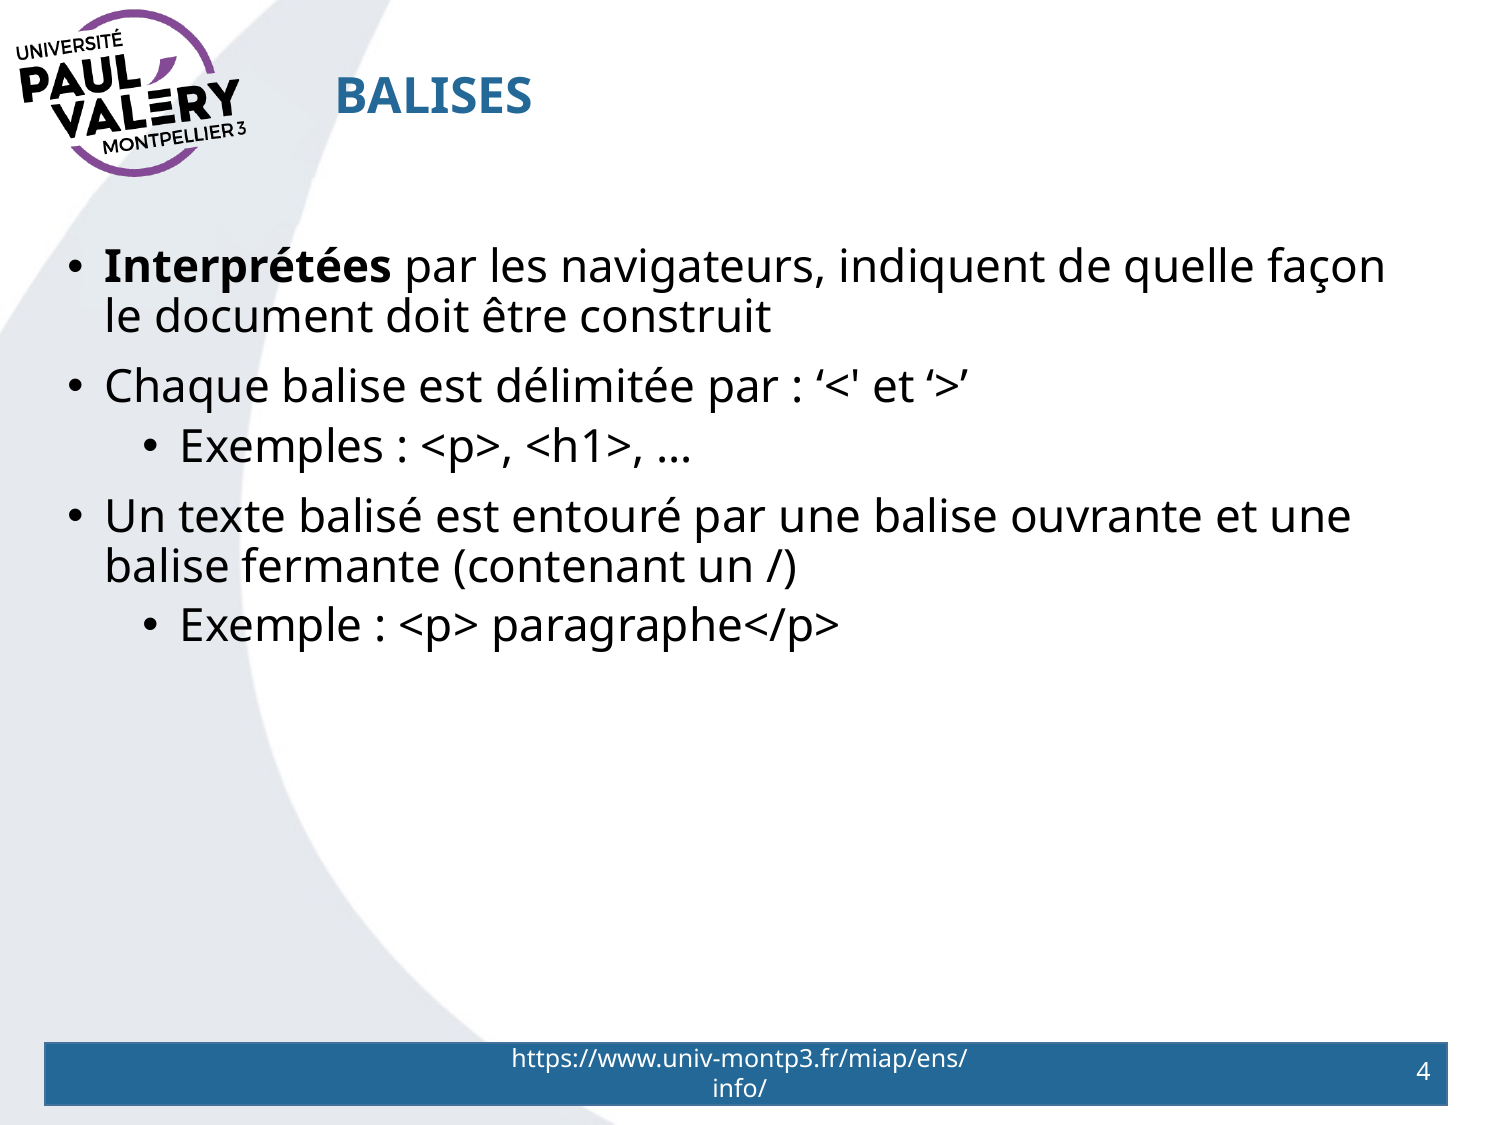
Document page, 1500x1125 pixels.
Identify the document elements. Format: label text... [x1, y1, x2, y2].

list Interprétées par les navigateurs, indiquent de quelle façon le document doit être construit Chaque balise est délimitée par : ‘<' et ‘>’ Exemples : <p>, <h1>, … Un texte balisé est entouré par une balise ouvrante et une balise fermante (contenant un /) Exemple : <p> paragraphe</p> [52, 235, 1446, 1001]
footer https://www.univ-montp3.fr/miap/ens/info/ [476, 1042, 1004, 1103]
picture [0, 0, 1500, 1125]
slide_number 4 [1107, 1042, 1446, 1103]
title Balises [319, 28, 1446, 168]
